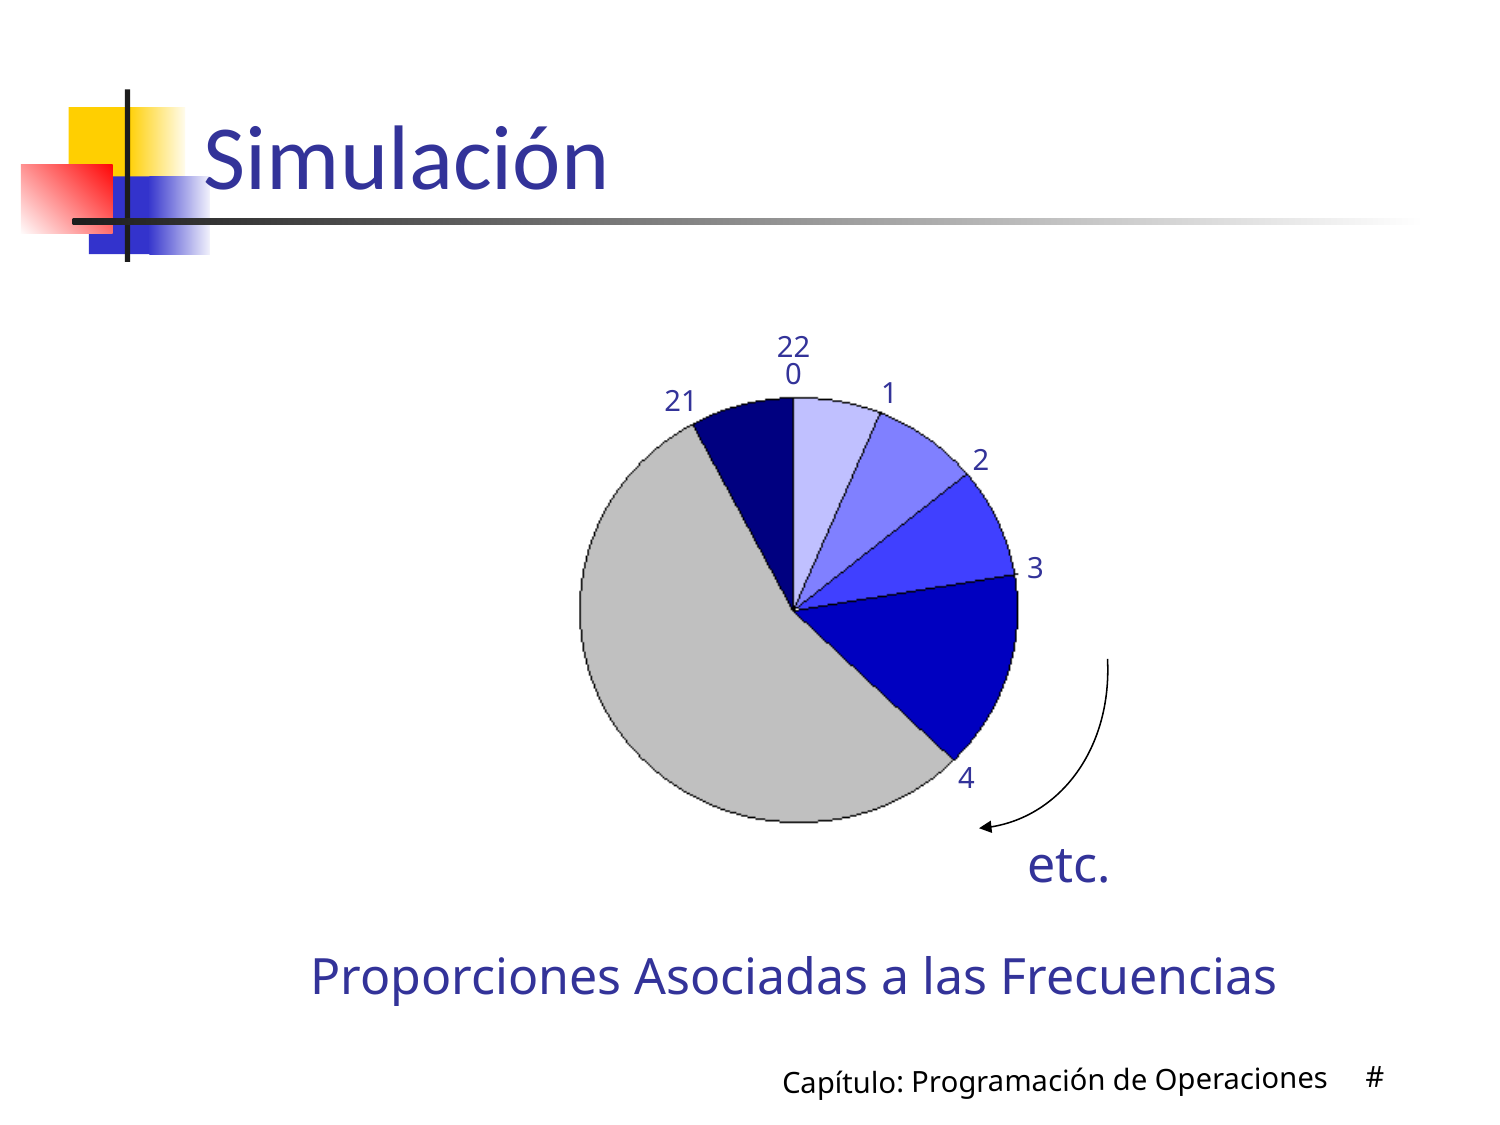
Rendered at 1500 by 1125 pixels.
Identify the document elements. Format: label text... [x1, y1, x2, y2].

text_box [578, 320, 1059, 826]
text_box [1063, 658, 1108, 790]
text_box etc. [1012, 825, 1126, 900]
title Simulación [188, 27, 1468, 216]
footer Capítulo: Programación de Operaciones # [757, 1024, 1410, 1109]
text_box Proporciones Asociadas a las Frecuencias [295, 937, 1293, 1013]
